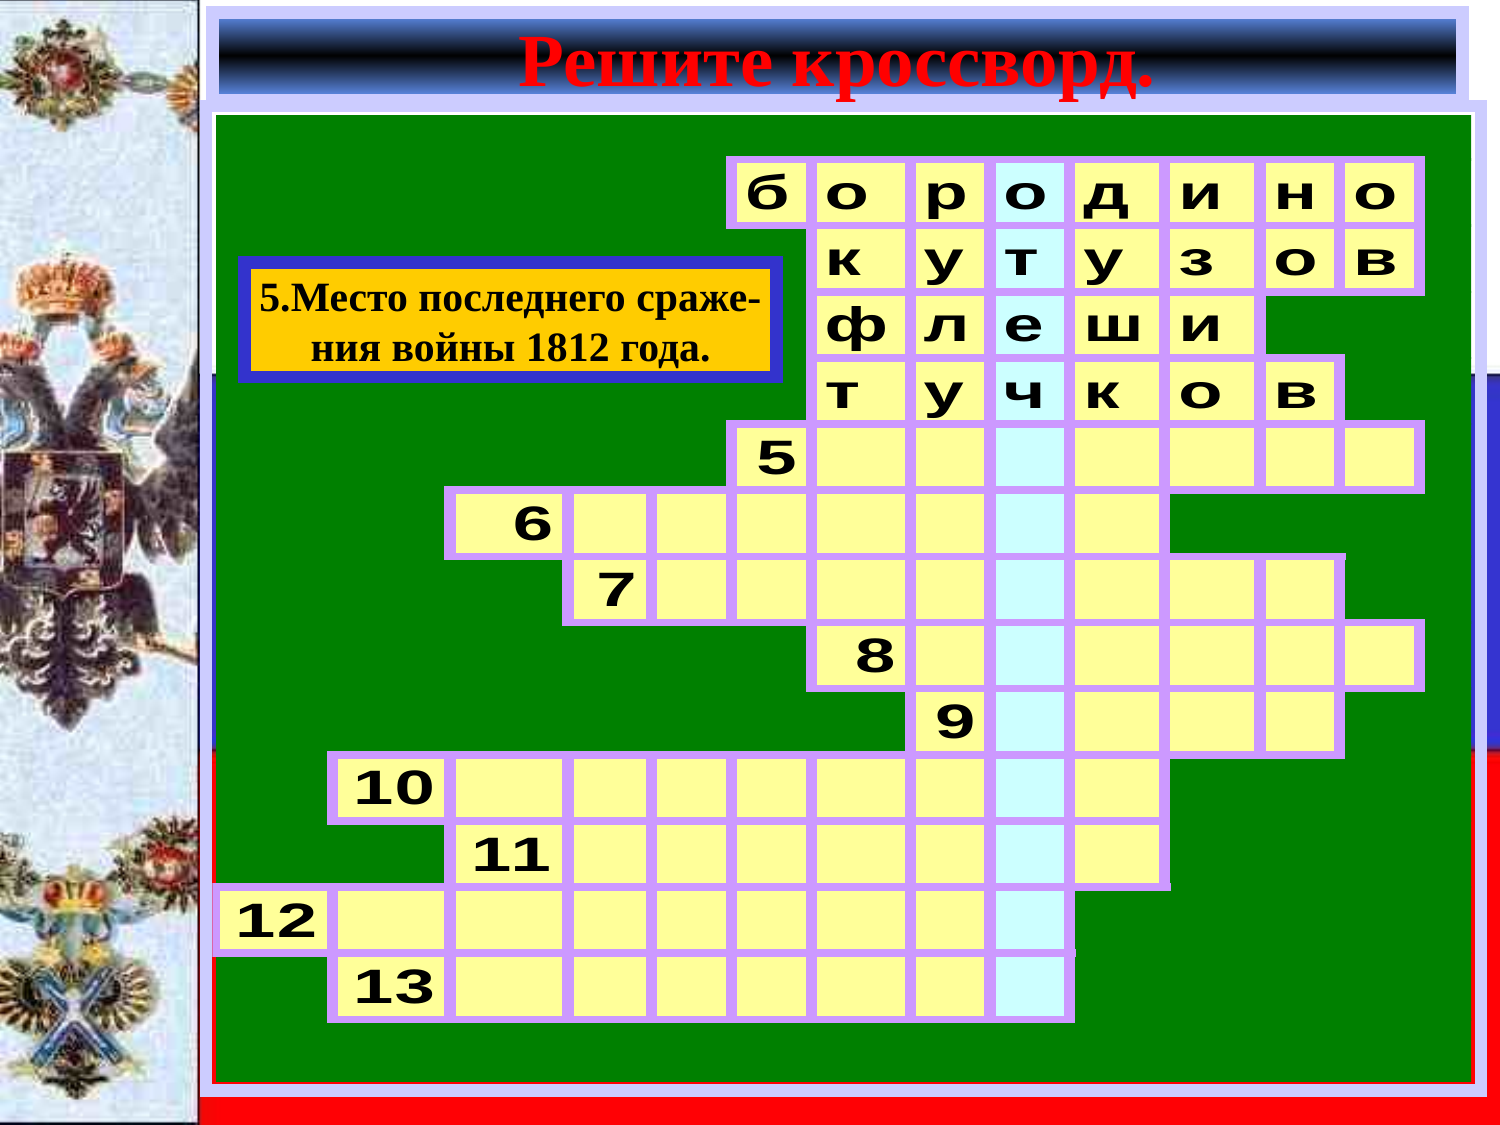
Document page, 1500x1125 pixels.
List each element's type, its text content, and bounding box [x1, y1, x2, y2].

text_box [212, 112, 1476, 1085]
title Решите кроссворд. [212, 12, 1463, 101]
picture [0, 0, 1500, 1125]
